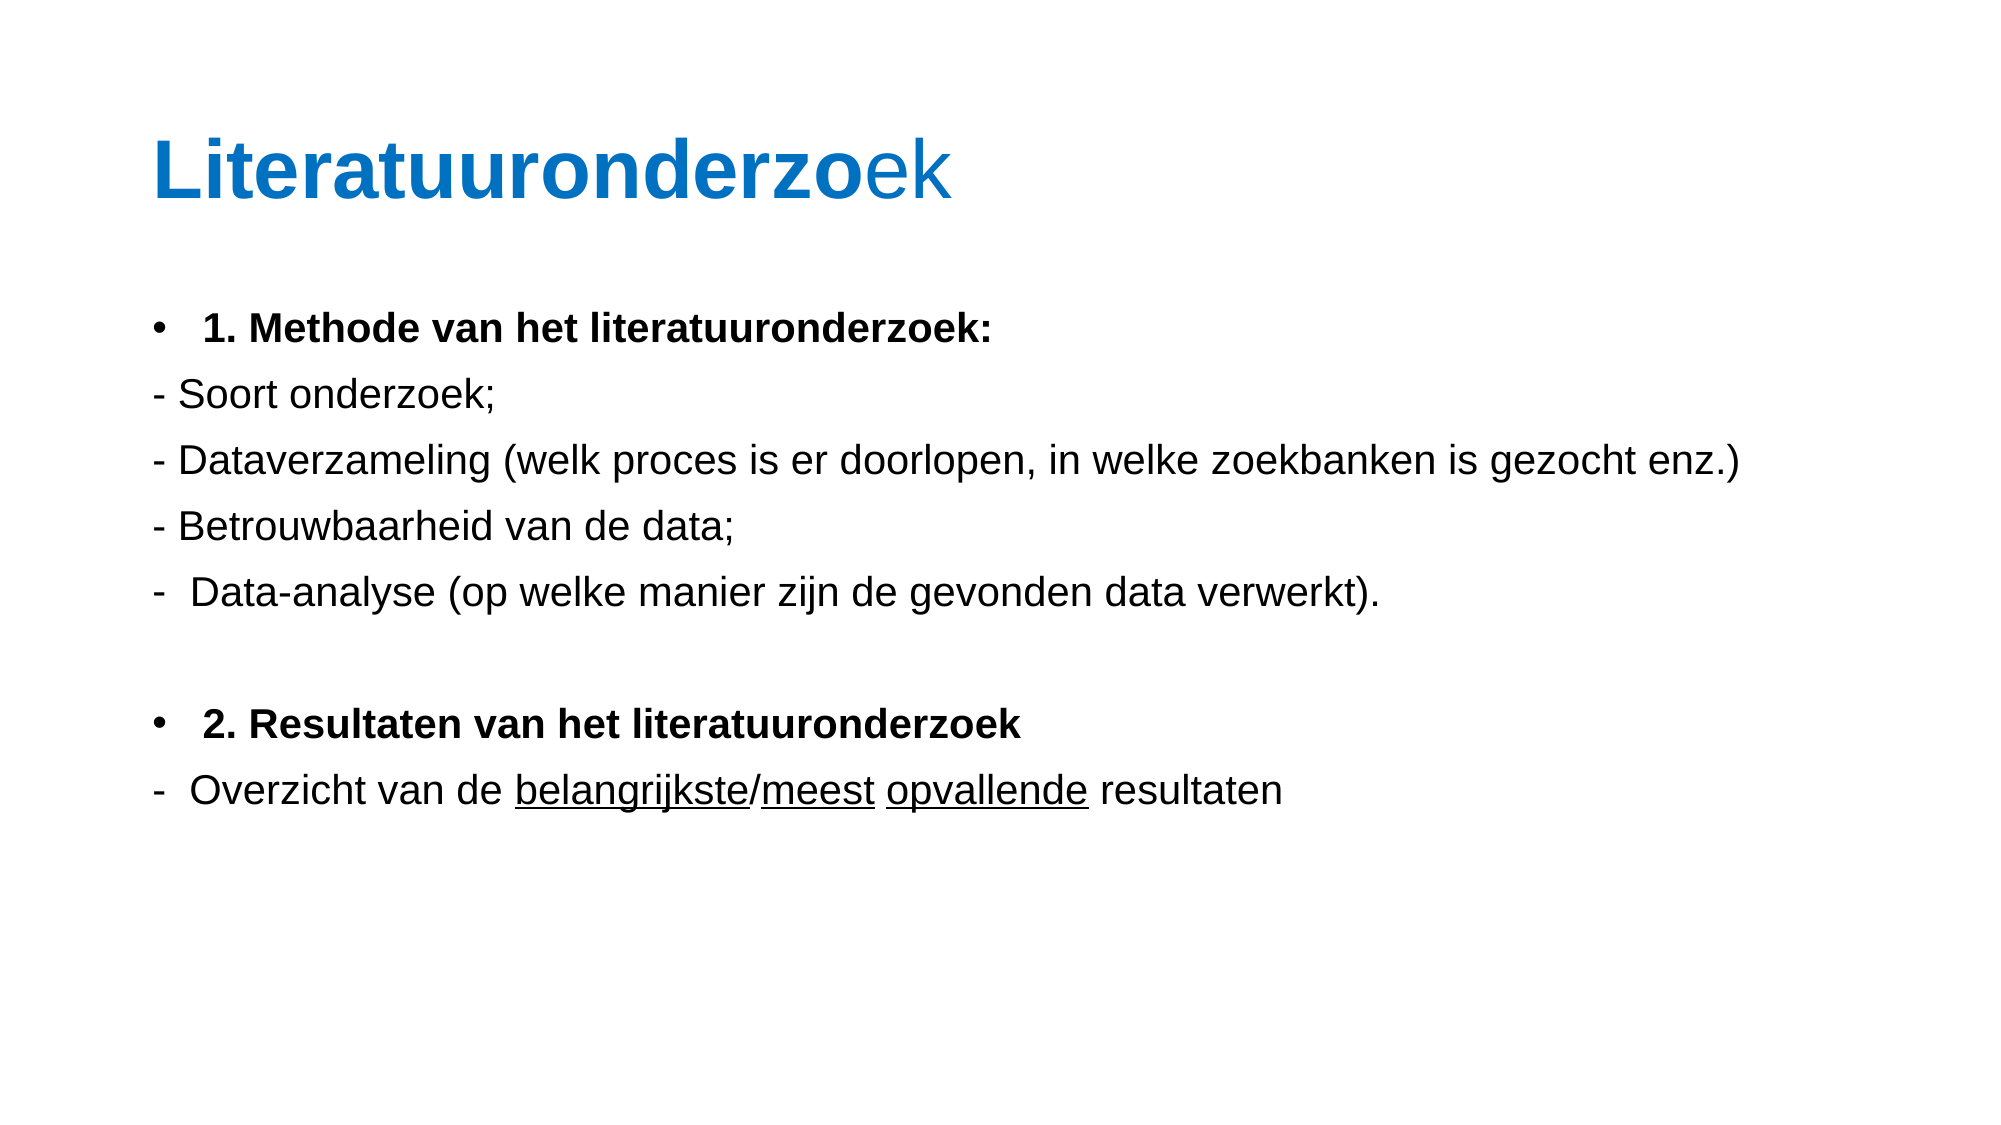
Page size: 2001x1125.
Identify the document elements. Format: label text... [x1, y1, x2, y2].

title Literatuuronderzoek [137, 59, 1863, 278]
list 1. Methode van het literatuuronderzoek: - Soort onderzoek; - Dataverzameling (welk proces is er doorlopen, in welke zoekbanken is gezocht enz.) - Betrouwbaarheid van de data; Data-analyse (op welke manier zijn de gevonden data verwerkt). 2. Resultaten van het literatuuronderzoek - Overzicht van de belangrijkste/meest opvallende resultaten [137, 299, 1863, 1014]
